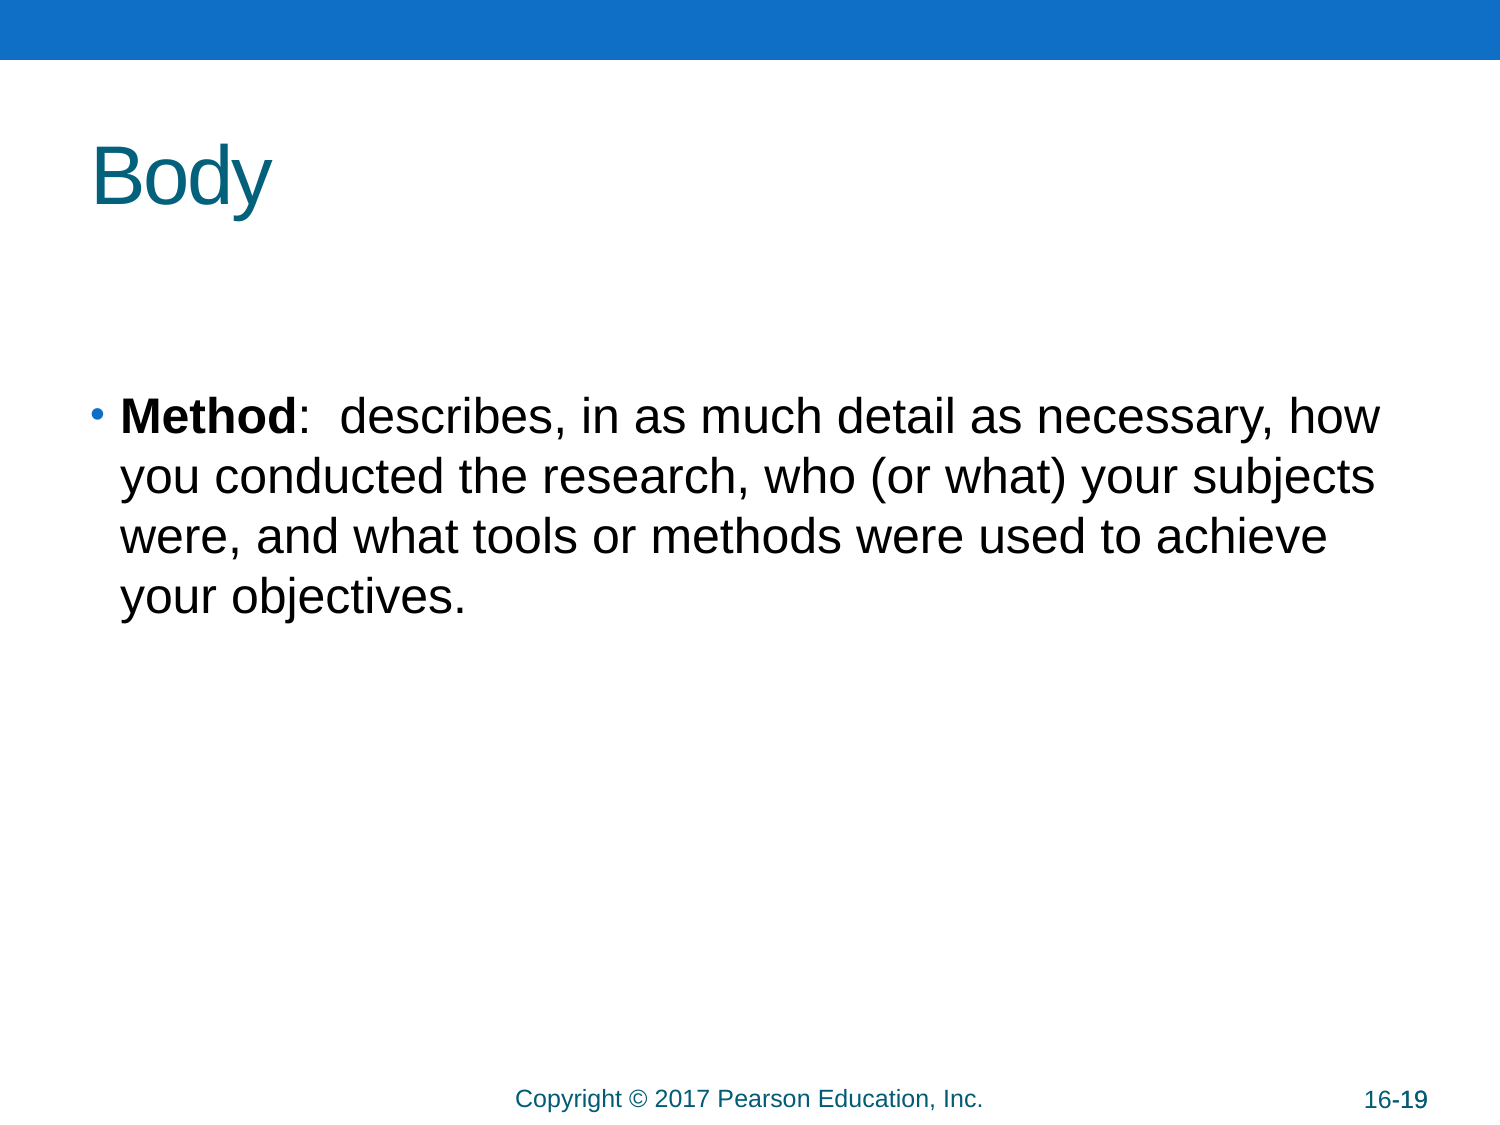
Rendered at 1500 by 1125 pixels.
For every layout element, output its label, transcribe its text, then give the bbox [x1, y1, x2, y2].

list Method: describes, in as much detail as necessary, how you conducted the research, who (or what) your subjects were, and what tools or methods were used to achieve your objectives. [75, 376, 1425, 1125]
title Body [75, 90, 1425, 253]
